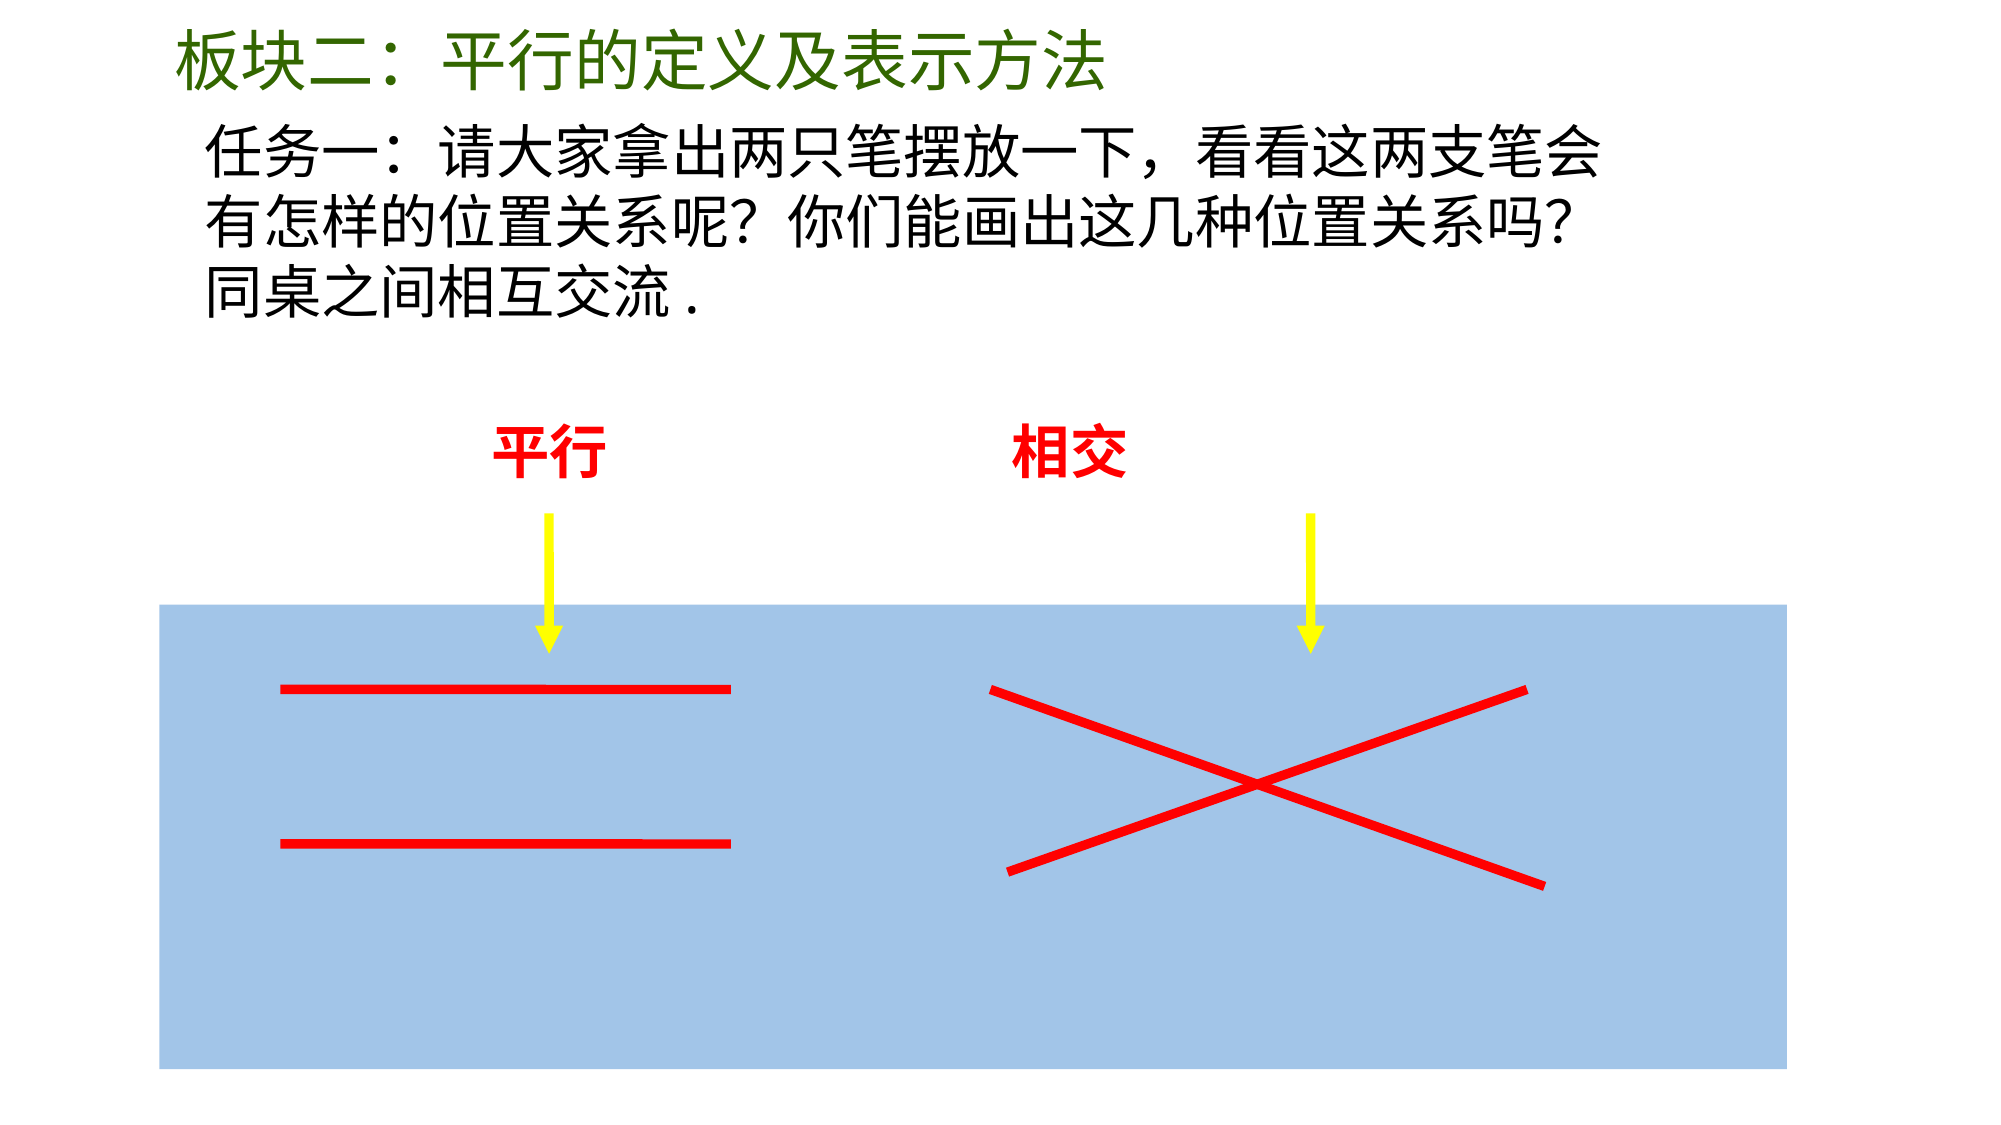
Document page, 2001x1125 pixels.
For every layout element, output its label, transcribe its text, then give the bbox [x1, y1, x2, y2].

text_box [159, 407, 1857, 1070]
text_box 板块二：平行的定义及表示方法 [159, 11, 1160, 107]
text_box 任务一：请大家拿出两只笔摆放一下，看看这两支笔会有怎样的位置关系呢？你们能画出这几种位置关系吗？同桌之间相互交流. [190, 107, 1646, 333]
